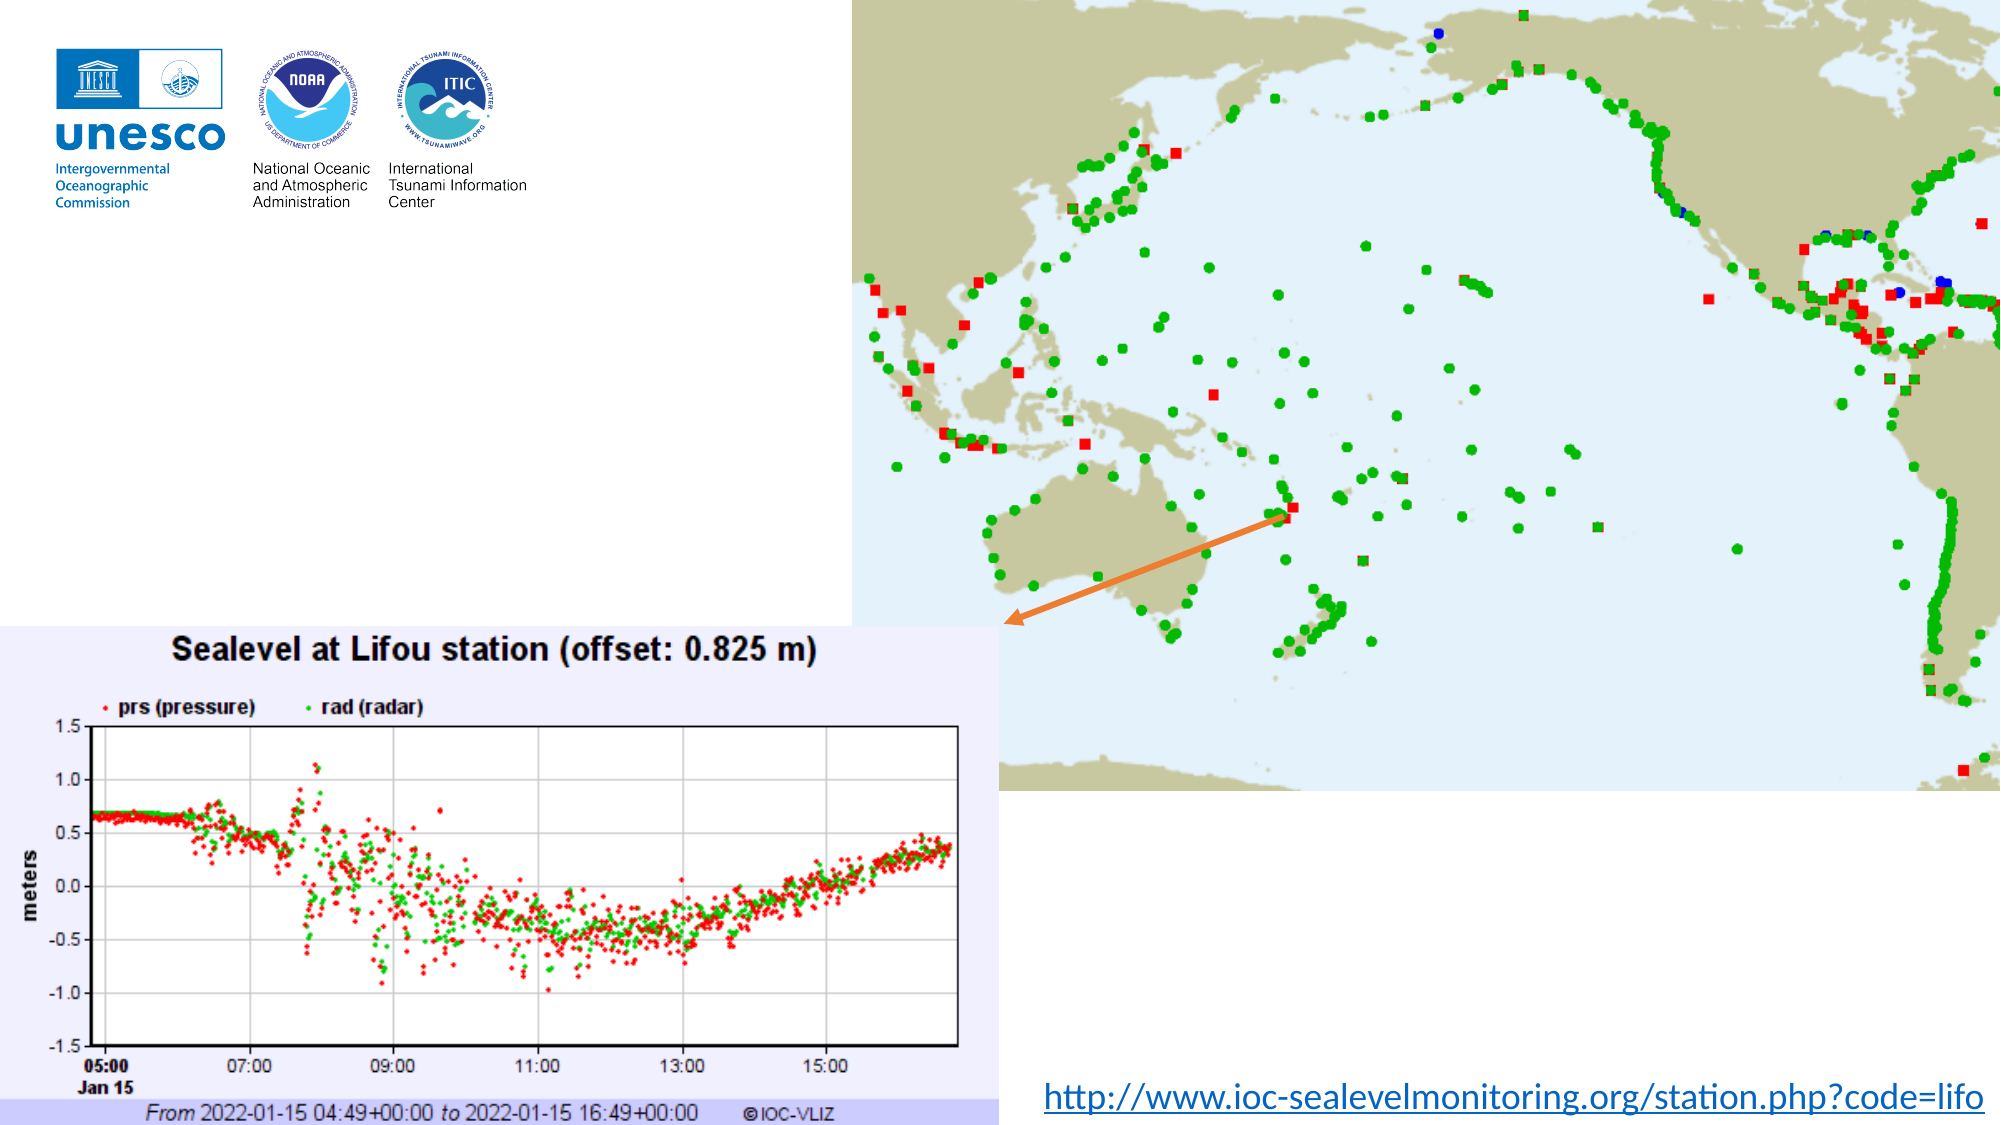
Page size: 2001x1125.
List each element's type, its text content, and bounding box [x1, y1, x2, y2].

picture [43, 35, 527, 221]
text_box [1003, 516, 1284, 624]
text_box http://www.ioc-sealevelmonitoring.org/station.php?code=lifo [999, 1064, 2000, 1125]
picture [0, 0, 2000, 1125]
